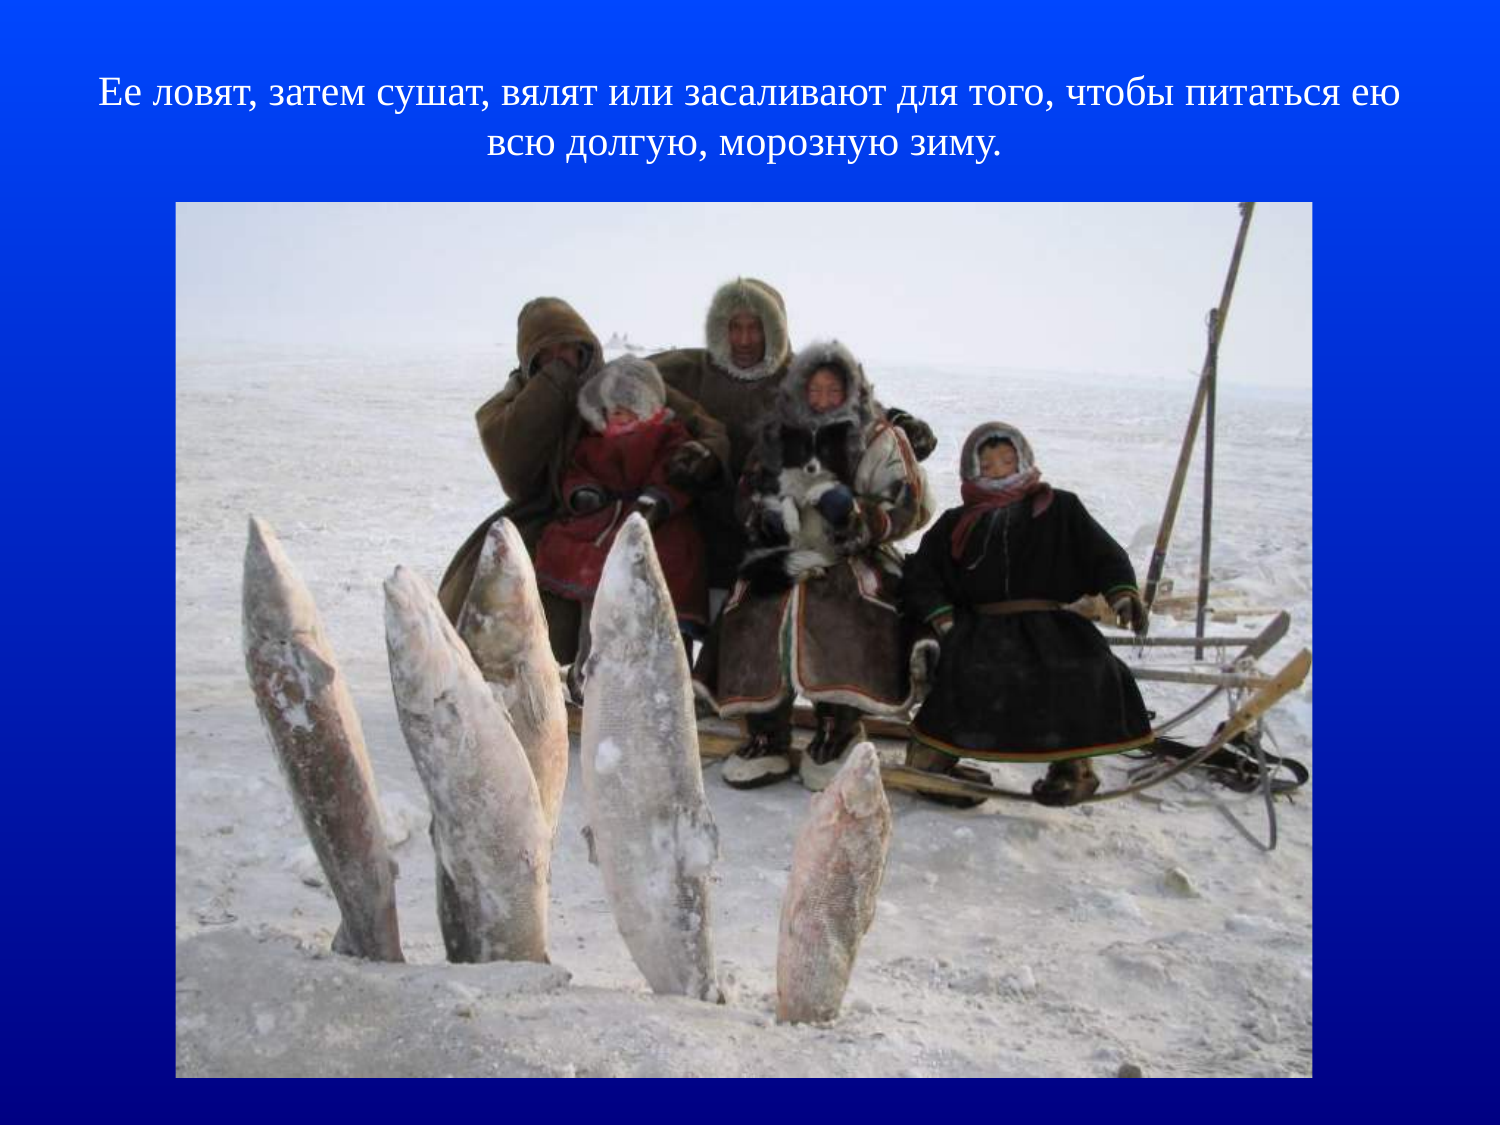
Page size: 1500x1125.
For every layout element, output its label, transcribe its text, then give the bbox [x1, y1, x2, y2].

picture [175, 201, 1313, 1079]
title Ее ловят, затем сушат, вялят или засаливают для того, чтобы питаться ею всю долгую, морозную зиму. [75, 45, 1425, 233]
